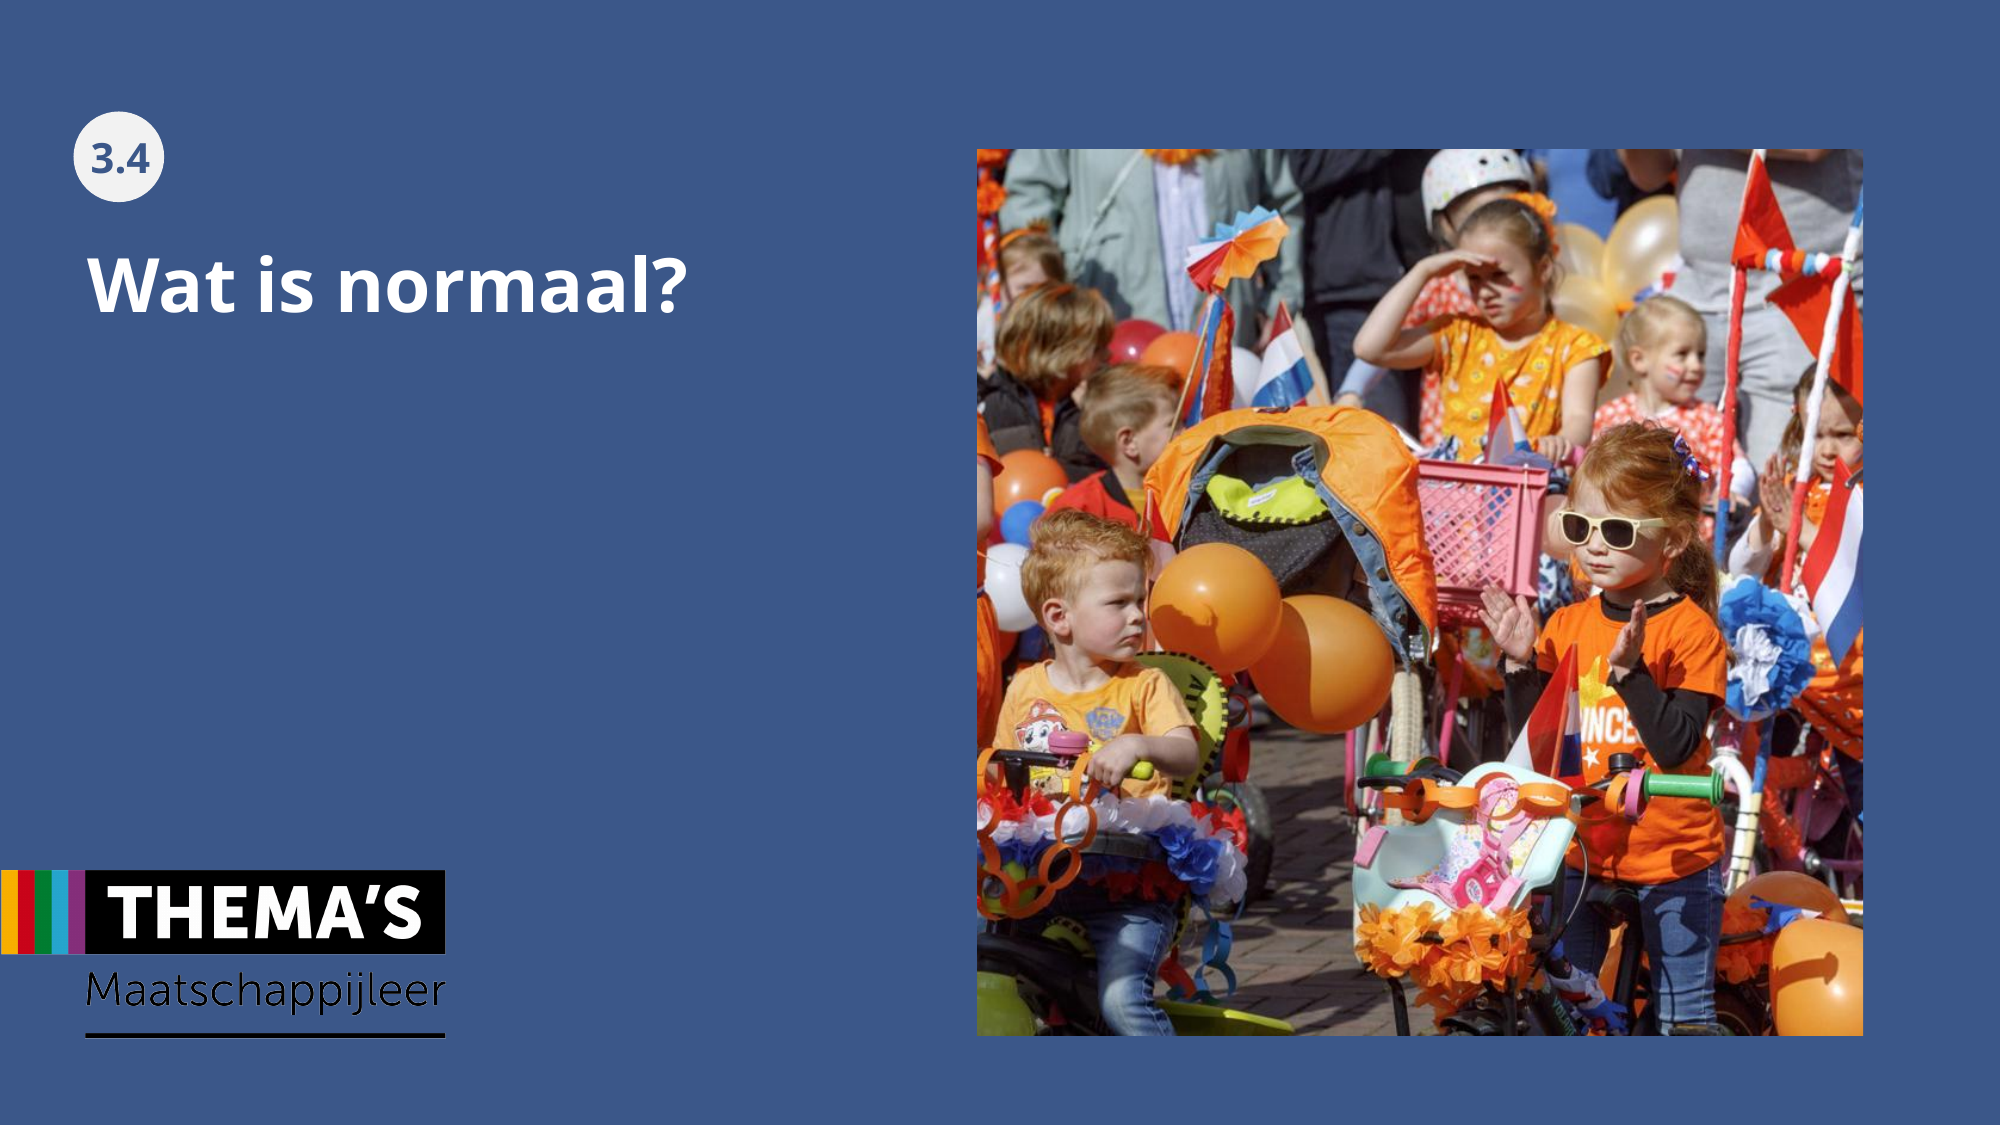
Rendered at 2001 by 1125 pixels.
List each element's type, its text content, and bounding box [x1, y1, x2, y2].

picture [0, 786, 474, 1125]
title 3.4 [71, 102, 170, 190]
list Wat is normaal? [72, 240, 928, 769]
picture [977, 149, 1864, 1036]
